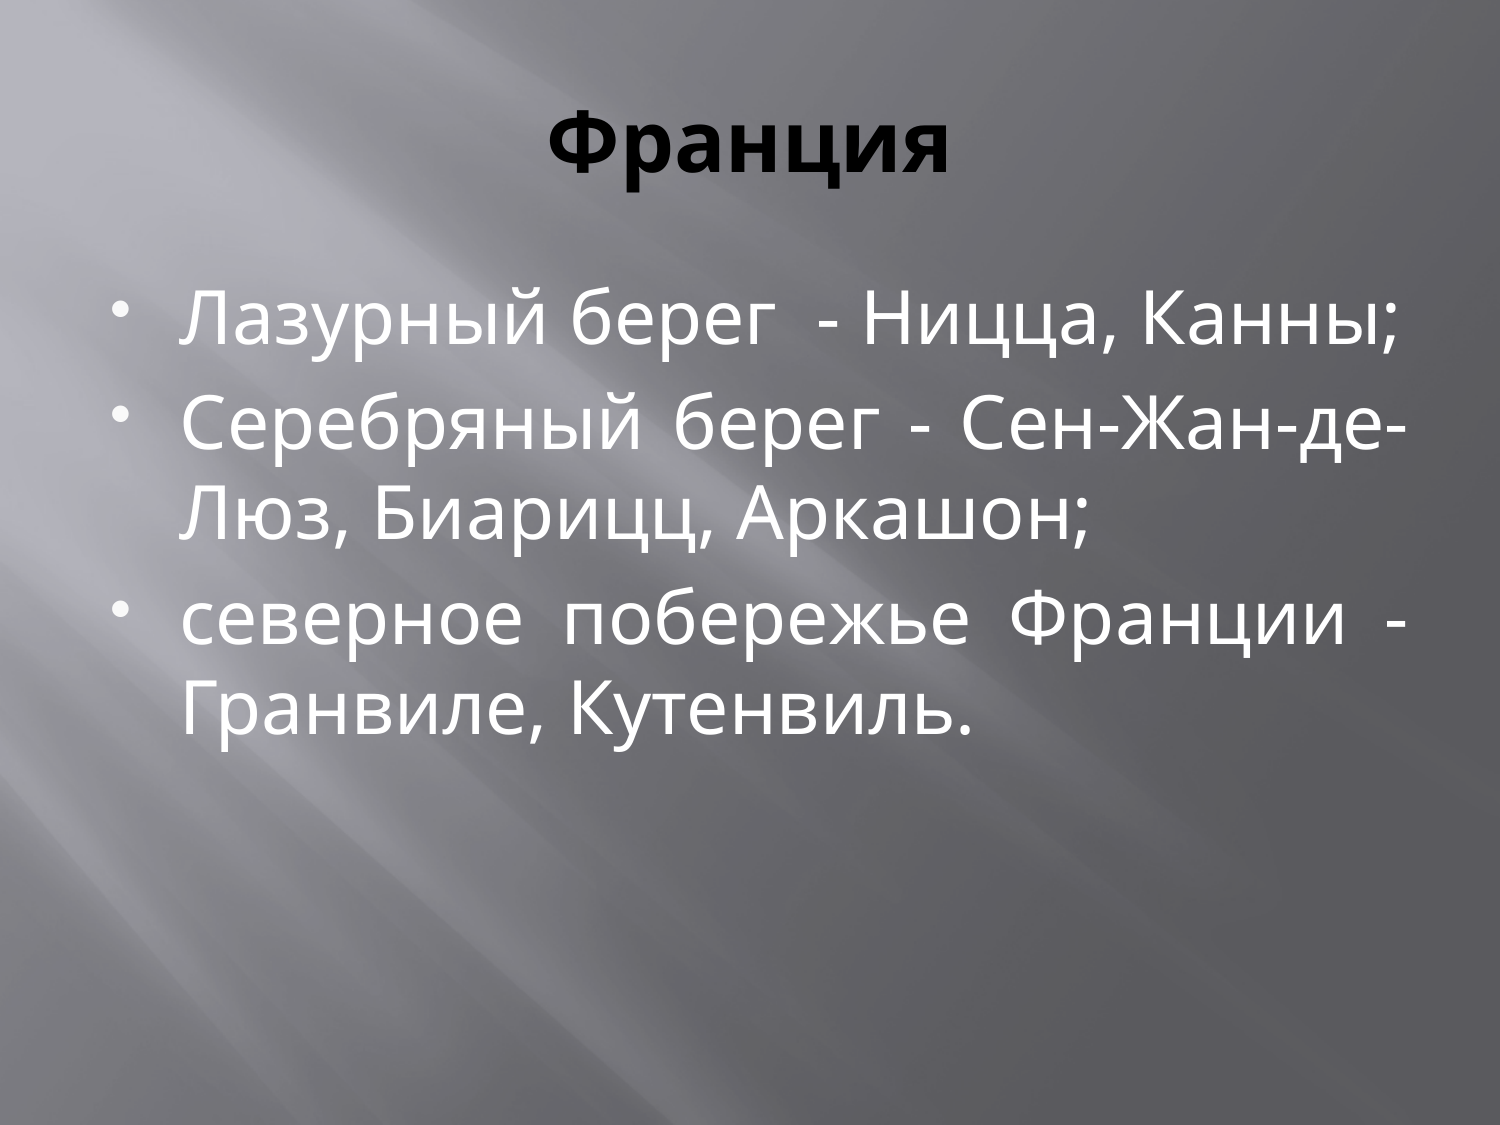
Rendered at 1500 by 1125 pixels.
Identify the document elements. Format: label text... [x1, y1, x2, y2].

list Лазурный берег - Ницца, Канны; Серебряный берег - Сен-Жан-де-Люз, Биарицц, Аркашон; северное побережье Франции - Гранвиле, Кутенвиль. [75, 262, 1425, 1035]
title Франция [75, 45, 1425, 233]
